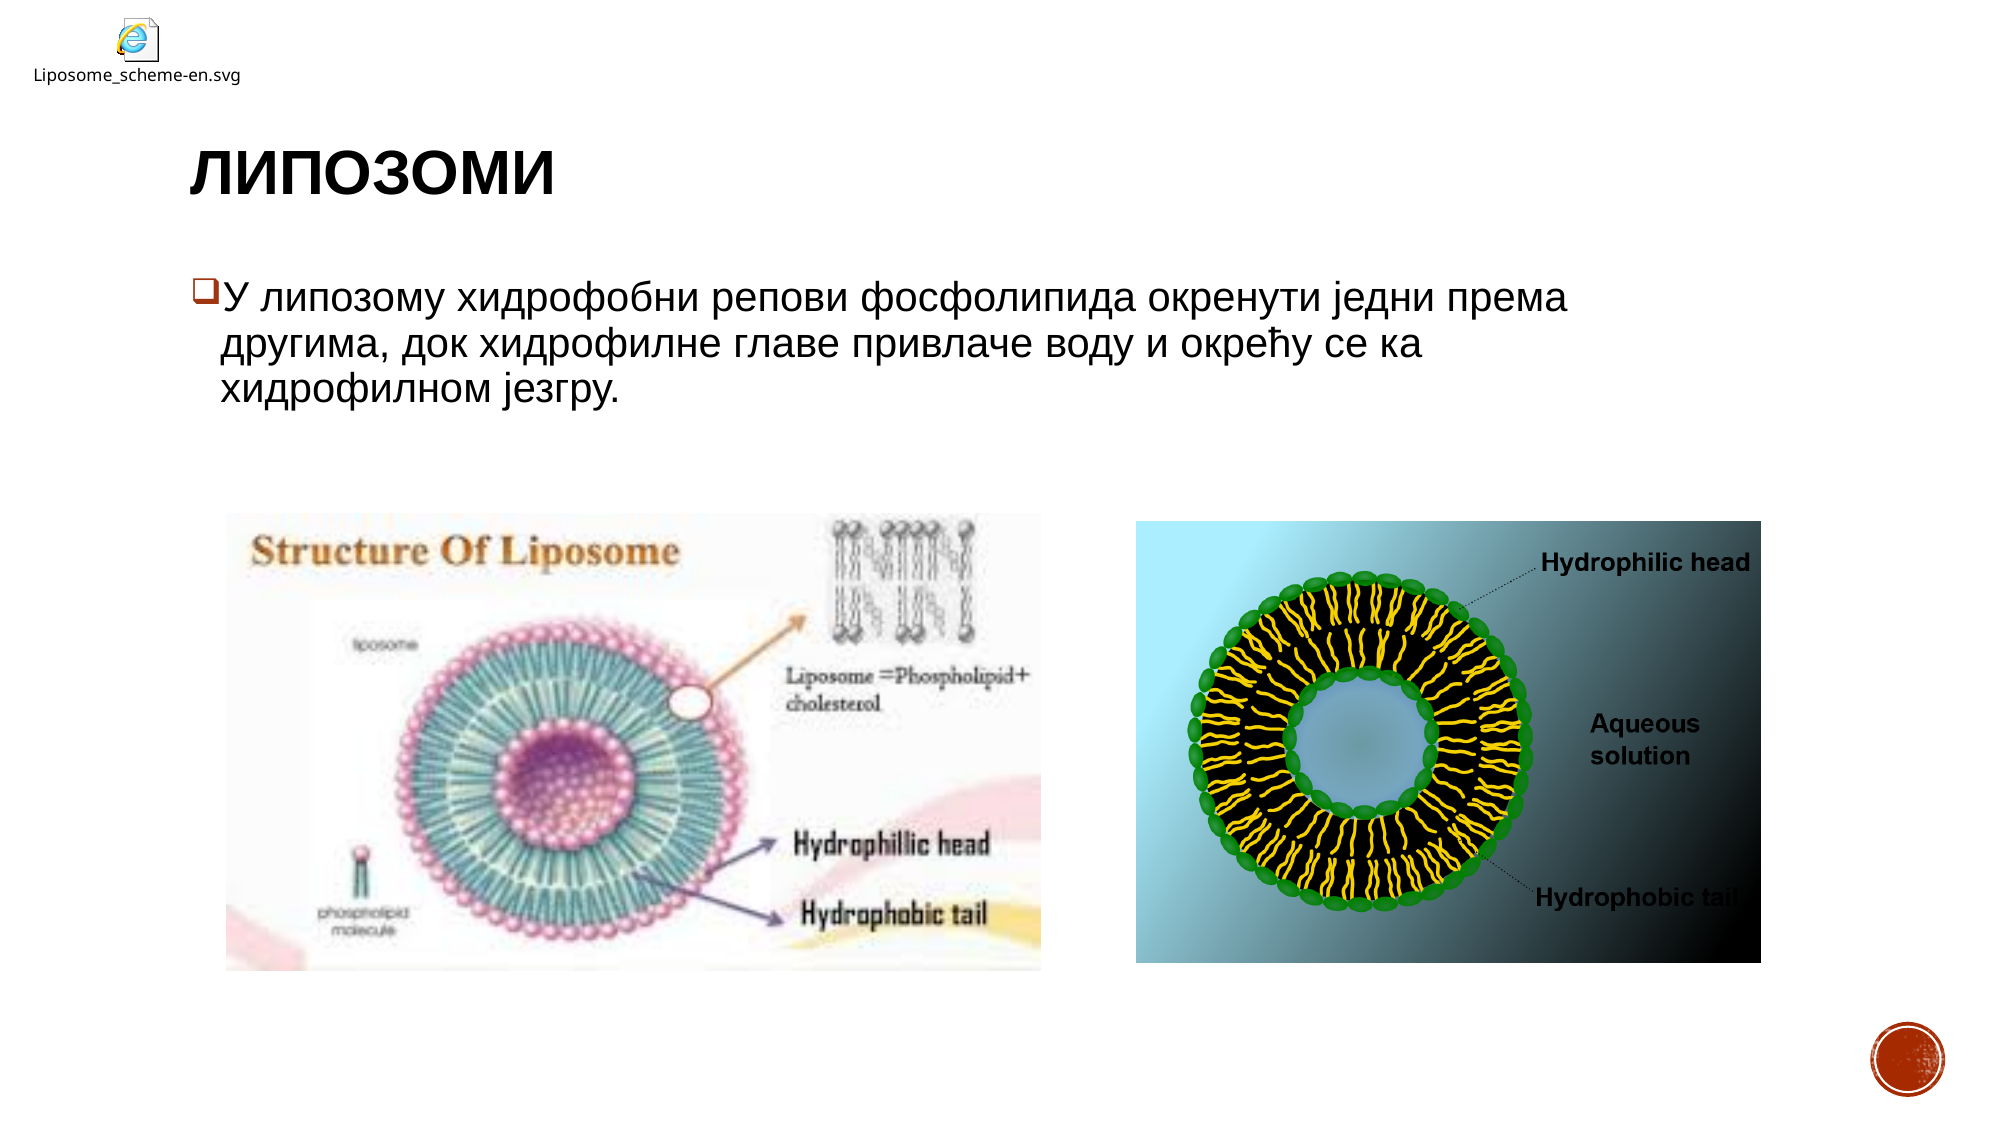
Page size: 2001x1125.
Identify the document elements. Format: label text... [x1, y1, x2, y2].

list У липозому хидрофобни репови фосфолипида окренути једни према другима, док хидрофилне главе привлаче воду и окрећу се ка хидрофилном језгру. [175, 268, 1611, 1013]
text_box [18, 18, 258, 94]
picture [1136, 521, 1761, 963]
picture [226, 513, 1041, 971]
title Липозоми [175, 79, 1826, 344]
